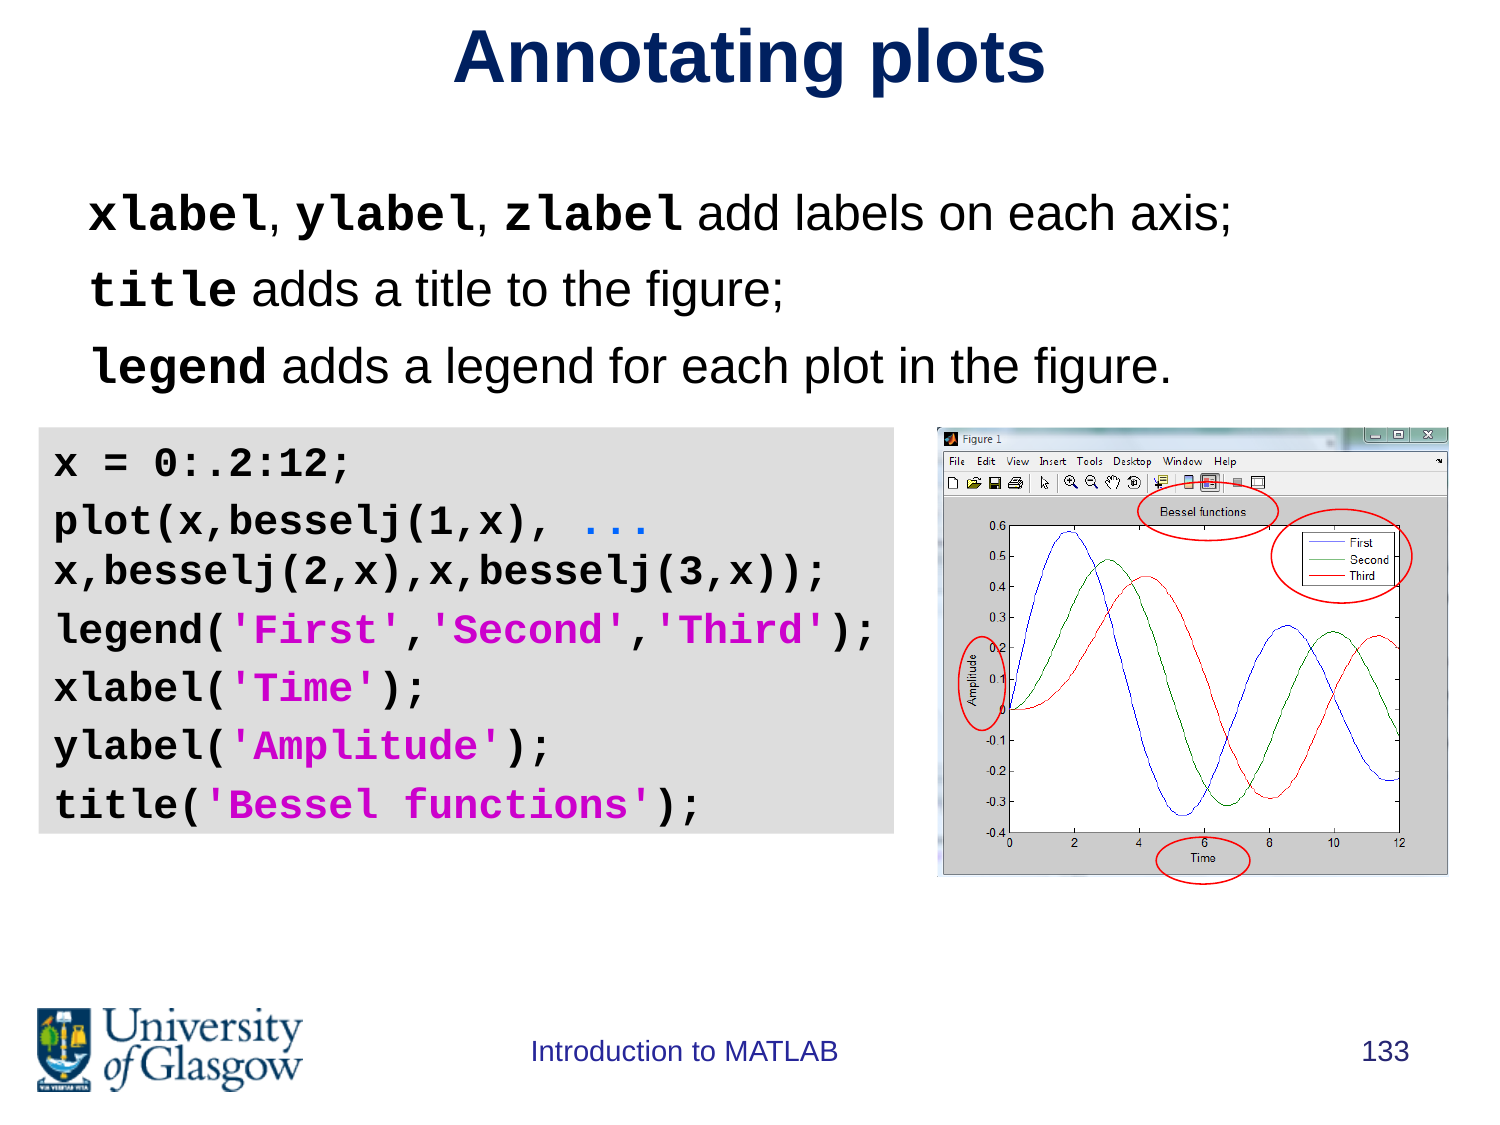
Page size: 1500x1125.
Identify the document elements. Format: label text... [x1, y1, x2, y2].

list xlabel, ylabel, zlabel add labels on each axis; title adds a title to the figure; legend adds a legend for each plot in the figure. [72, 172, 1423, 403]
picture [937, 427, 1449, 877]
slide_number 133 [1074, 1024, 1425, 1103]
text_box x = 0:.2:12; plot(x,besselj(1,x), ... x,besselj(2,x),x,besselj(3,x)); legend('First','Second','Third'); xlabel('Time'); ylabel('Amplitude'); title('Bessel functions'); [38, 427, 894, 834]
picture [37, 1008, 303, 1092]
text_box [1169, 877, 1237, 885]
title Annotating plots [0, 0, 1500, 111]
footer Introduction to MATLAB [447, 1024, 923, 1103]
